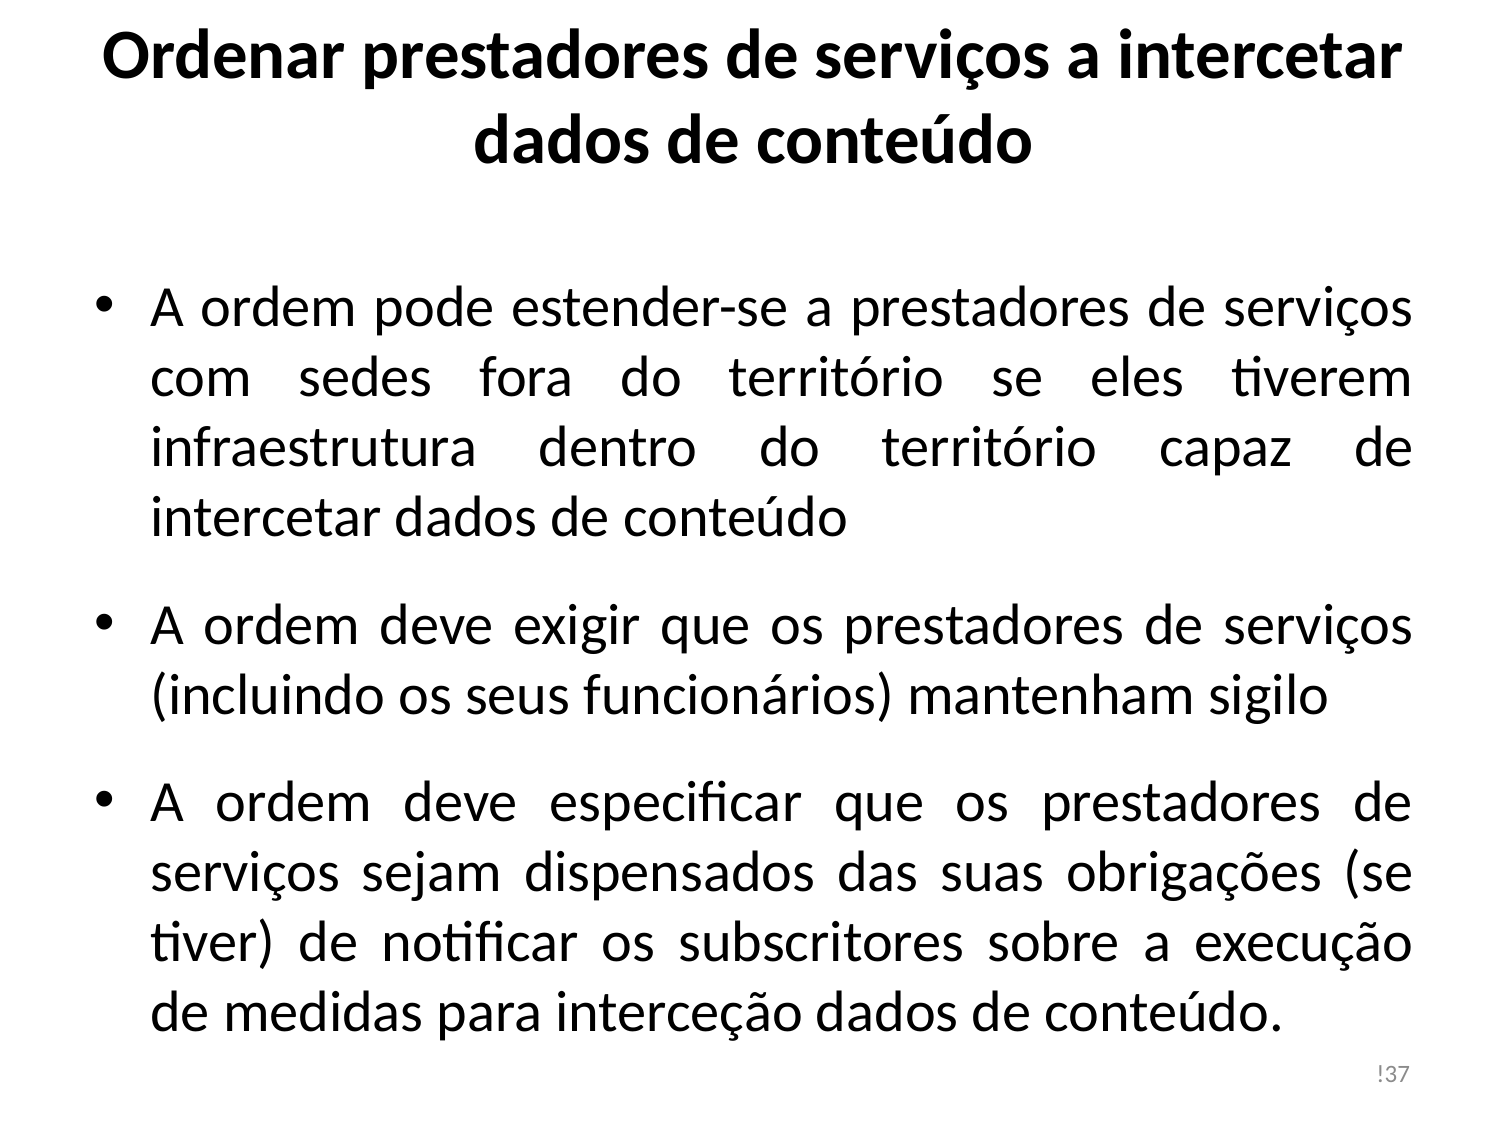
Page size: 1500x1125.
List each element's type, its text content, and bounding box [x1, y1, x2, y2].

list A ordem pode estender-se a prestadores de serviços com sedes fora do território se eles tiverem infraestrutura dentro do território capaz de intercetar dados de conteúdo A ordem deve exigir que os prestadores de serviços (incluindo os seus funcionários) mantenham sigilo A ordem deve especificar que os prestadores de serviços sejam dispensados das suas obrigações (se tiver) de notificar os subscritores sobre a execução de medidas para interceção dados de conteúdo. [79, 260, 1430, 1043]
title Ordenar prestadores de serviços a intercetar dados de conteúdo [54, 0, 1455, 188]
slide_number !37 [1074, 1042, 1425, 1103]
